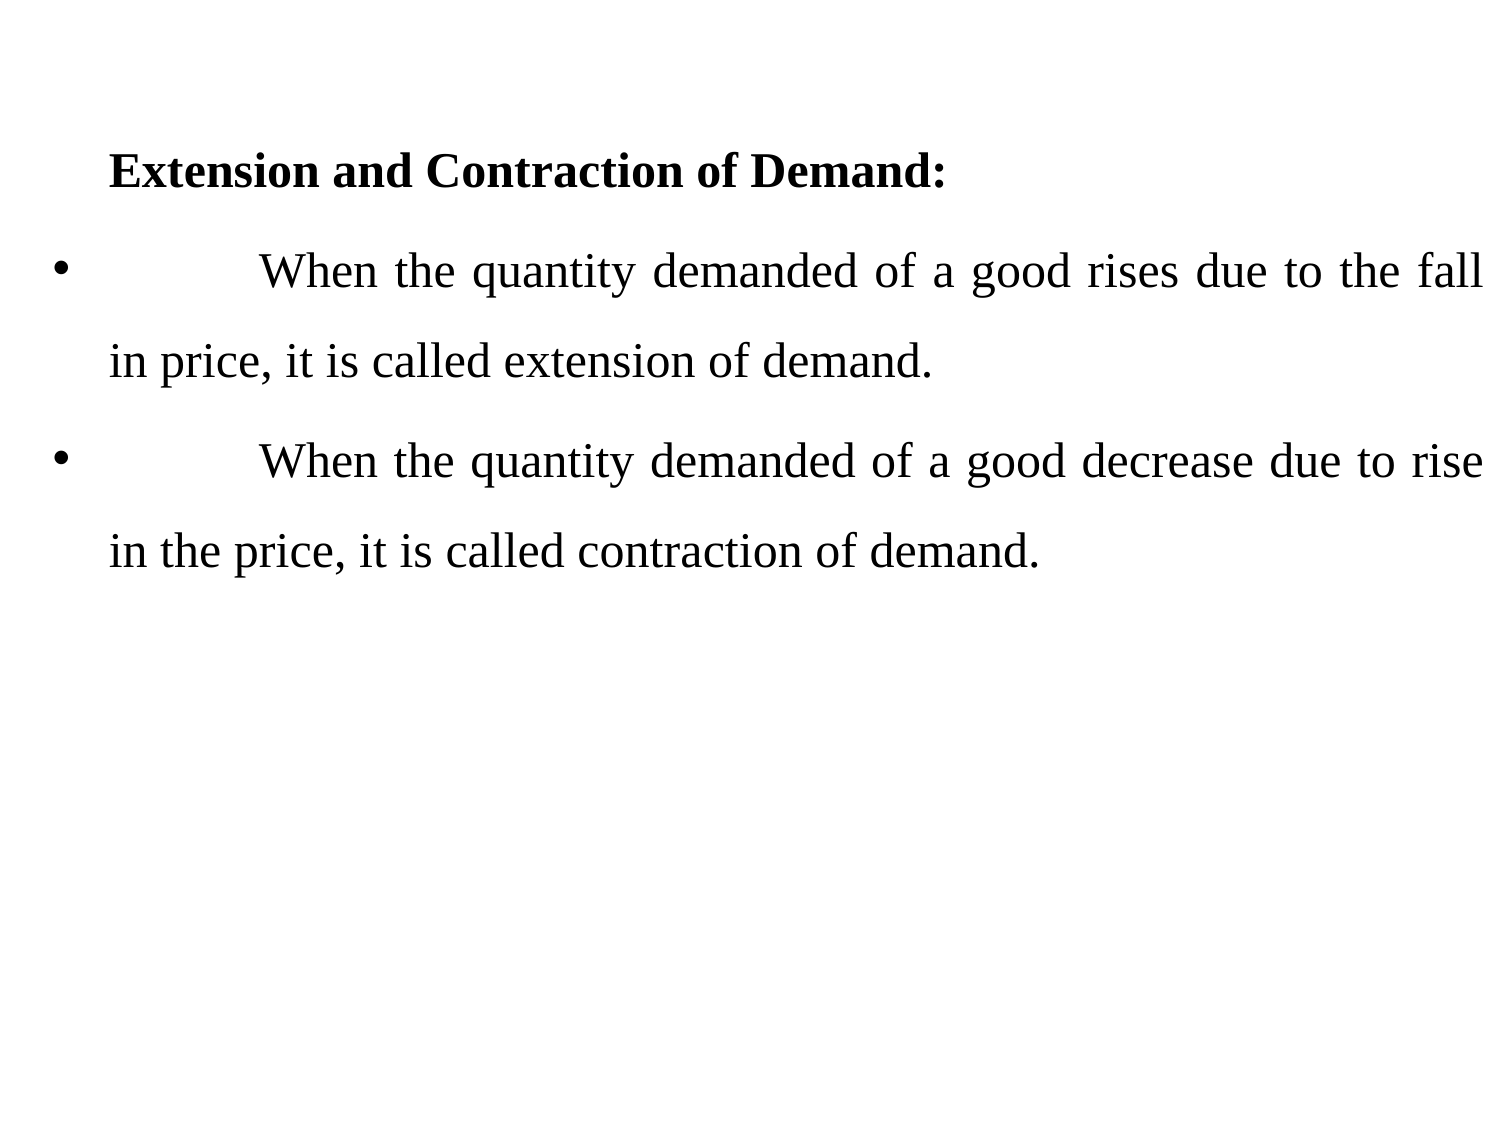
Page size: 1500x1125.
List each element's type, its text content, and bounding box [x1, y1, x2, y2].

list Extension and Contraction of Demand: When the quantity demanded of a good rises due to the fall in price, it is called extension of demand. When the quantity demanded of a good decrease due to rise in the price, it is called contraction of demand. [37, 99, 1500, 1005]
